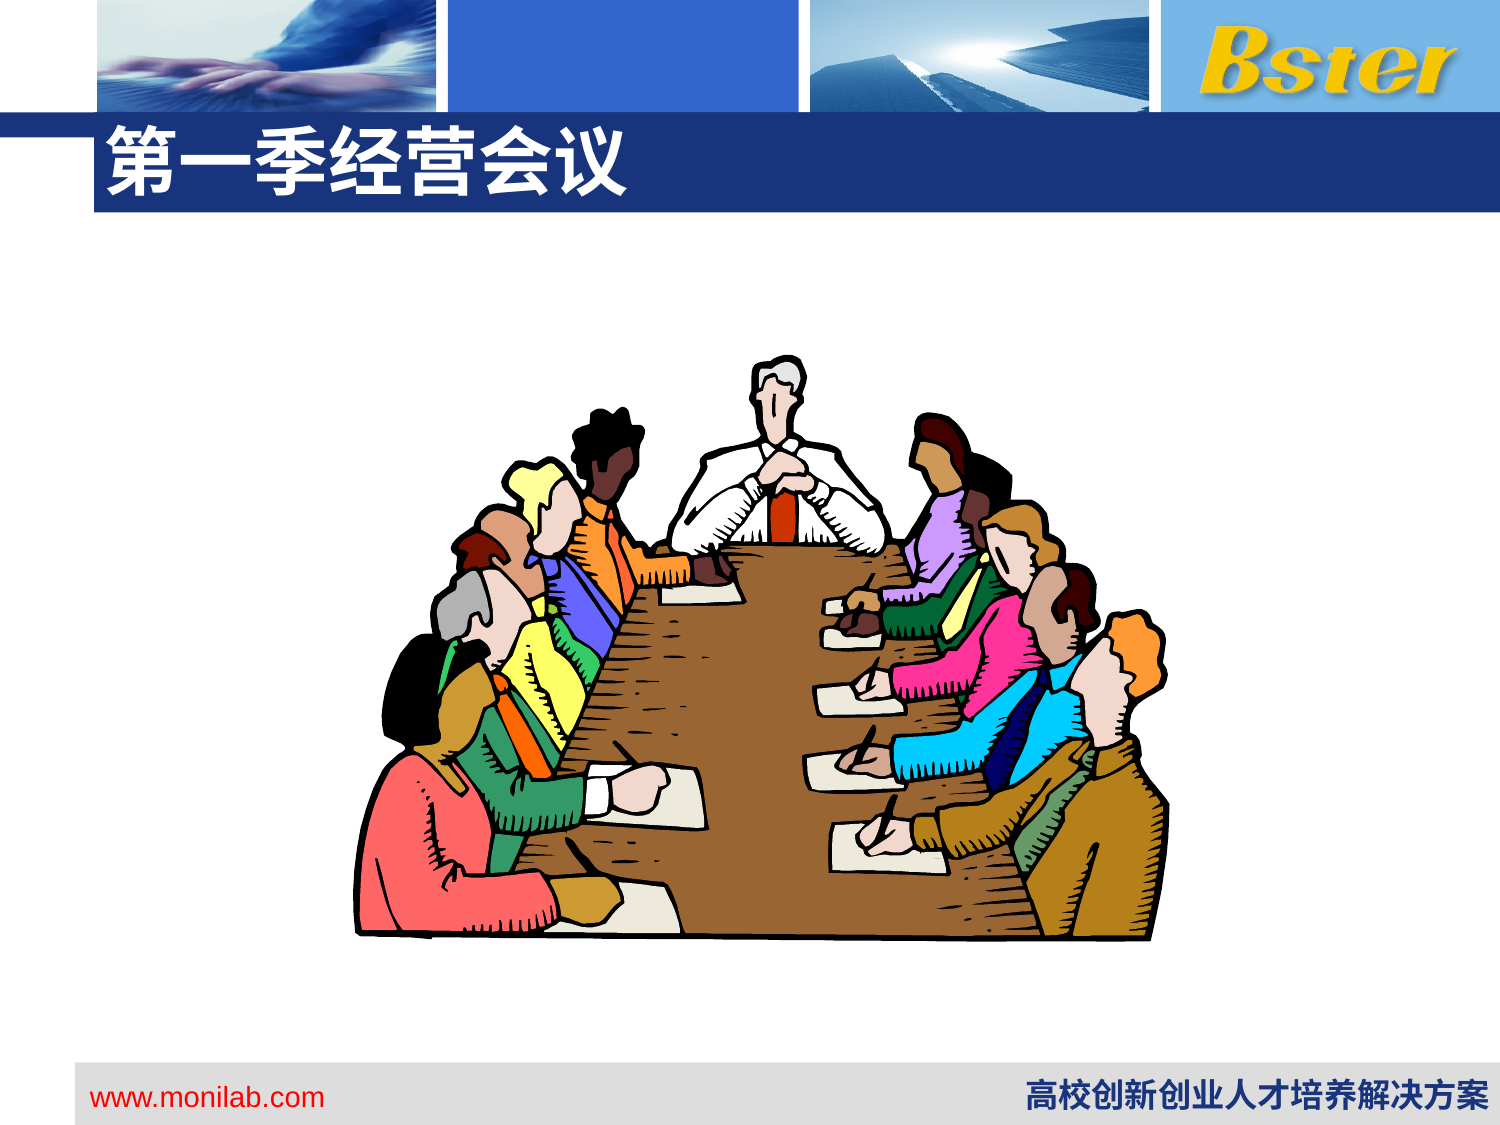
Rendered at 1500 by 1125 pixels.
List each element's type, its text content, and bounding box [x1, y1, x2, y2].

picture [97, 0, 437, 112]
picture [810, 0, 1150, 112]
title 第一季经营会议 [88, 113, 1369, 206]
picture [1199, 26, 1458, 94]
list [349, 351, 1173, 943]
